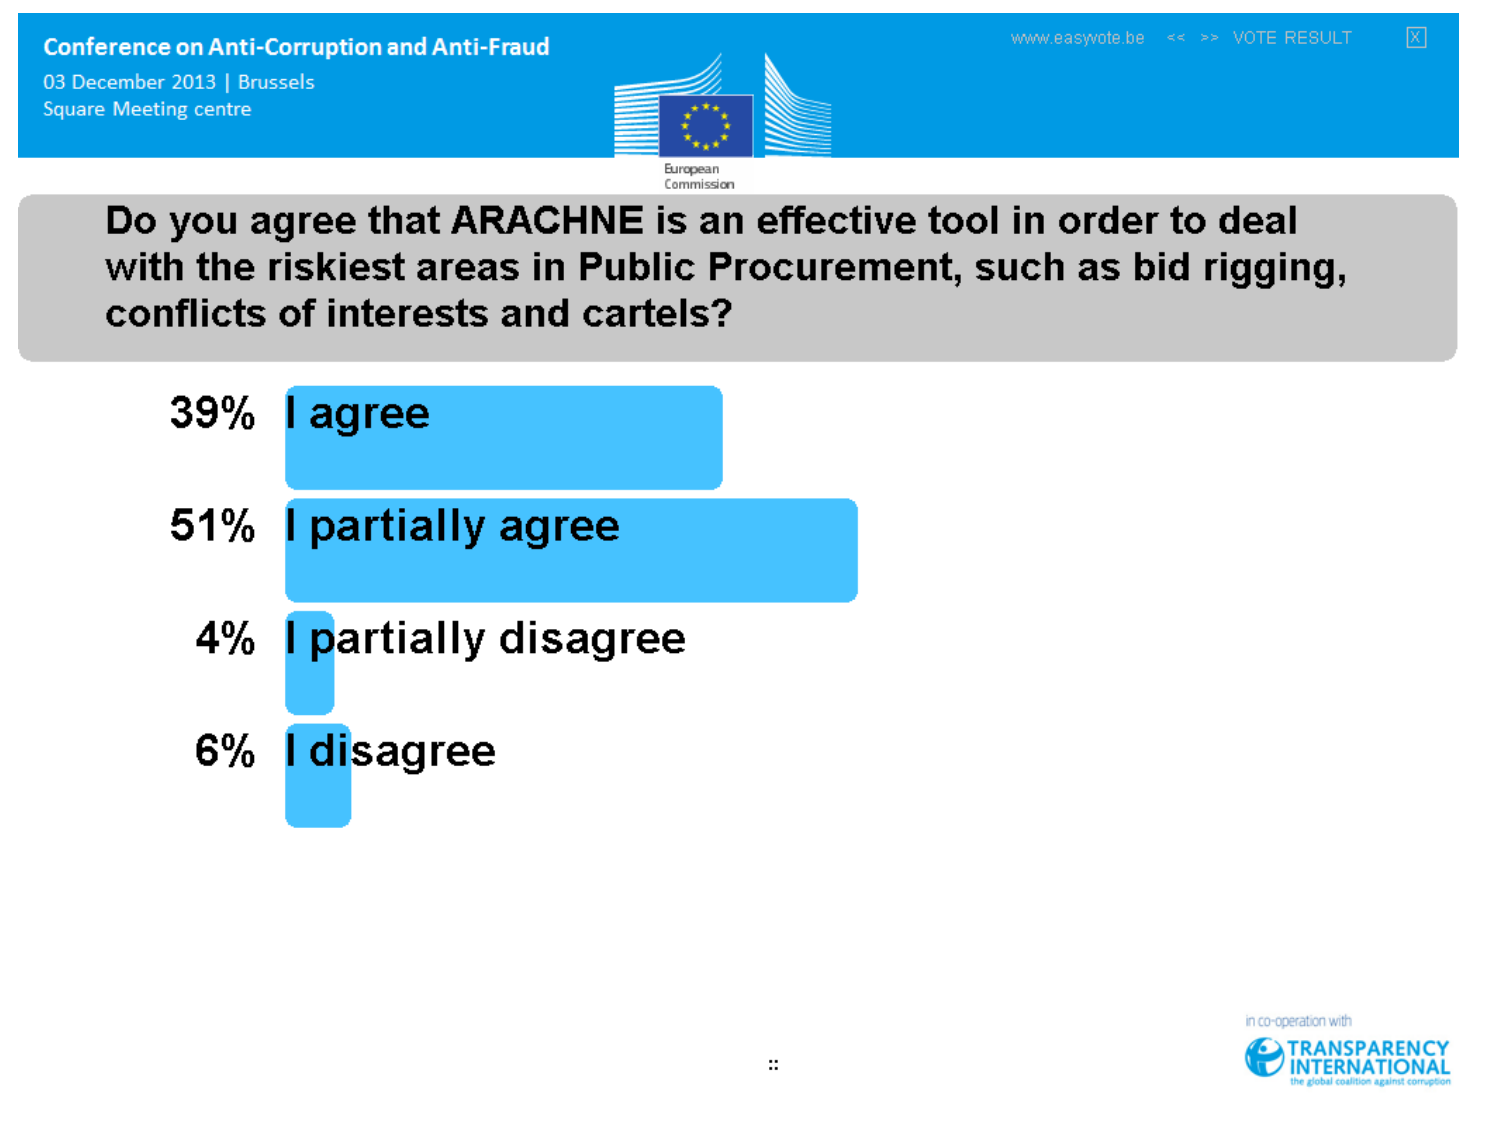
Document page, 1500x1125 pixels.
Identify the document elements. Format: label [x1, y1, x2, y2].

picture [1407, 27, 1426, 48]
picture [205, 106, 214, 114]
picture [154, 104, 159, 115]
picture [388, 37, 427, 55]
picture [124, 102, 152, 115]
picture [120, 43, 131, 55]
picture [96, 106, 104, 115]
picture [765, 55, 818, 133]
picture [209, 39, 224, 55]
picture [266, 39, 353, 59]
picture [73, 75, 89, 88]
picture [239, 75, 261, 88]
picture [356, 43, 382, 55]
picture [251, 39, 255, 55]
picture [208, 75, 214, 83]
picture [148, 79, 164, 88]
picture [765, 137, 804, 147]
picture [120, 74, 145, 88]
picture [58, 75, 65, 87]
picture [18, 62, 1459, 1095]
picture [110, 43, 117, 55]
picture [48, 106, 68, 119]
picture [1127, 32, 1131, 43]
picture [765, 129, 825, 143]
picture [44, 75, 54, 88]
picture [178, 106, 187, 119]
picture [96, 43, 107, 55]
picture [432, 39, 478, 55]
picture [134, 43, 145, 55]
picture [159, 43, 171, 55]
picture [167, 106, 176, 115]
picture [45, 39, 85, 55]
picture [811, 126, 830, 132]
picture [765, 121, 795, 136]
picture [1286, 32, 1293, 43]
picture [148, 43, 157, 55]
picture [184, 75, 193, 88]
picture [242, 106, 251, 114]
picture [197, 75, 202, 88]
picture [72, 106, 79, 115]
picture [79, 106, 86, 115]
picture [217, 103, 241, 115]
picture [290, 74, 303, 88]
picture [114, 102, 124, 115]
picture [89, 106, 94, 115]
picture [89, 79, 100, 87]
picture [227, 40, 248, 55]
picture [490, 37, 549, 55]
picture [177, 43, 203, 55]
picture [765, 143, 830, 153]
picture [265, 79, 272, 88]
picture [86, 37, 95, 55]
